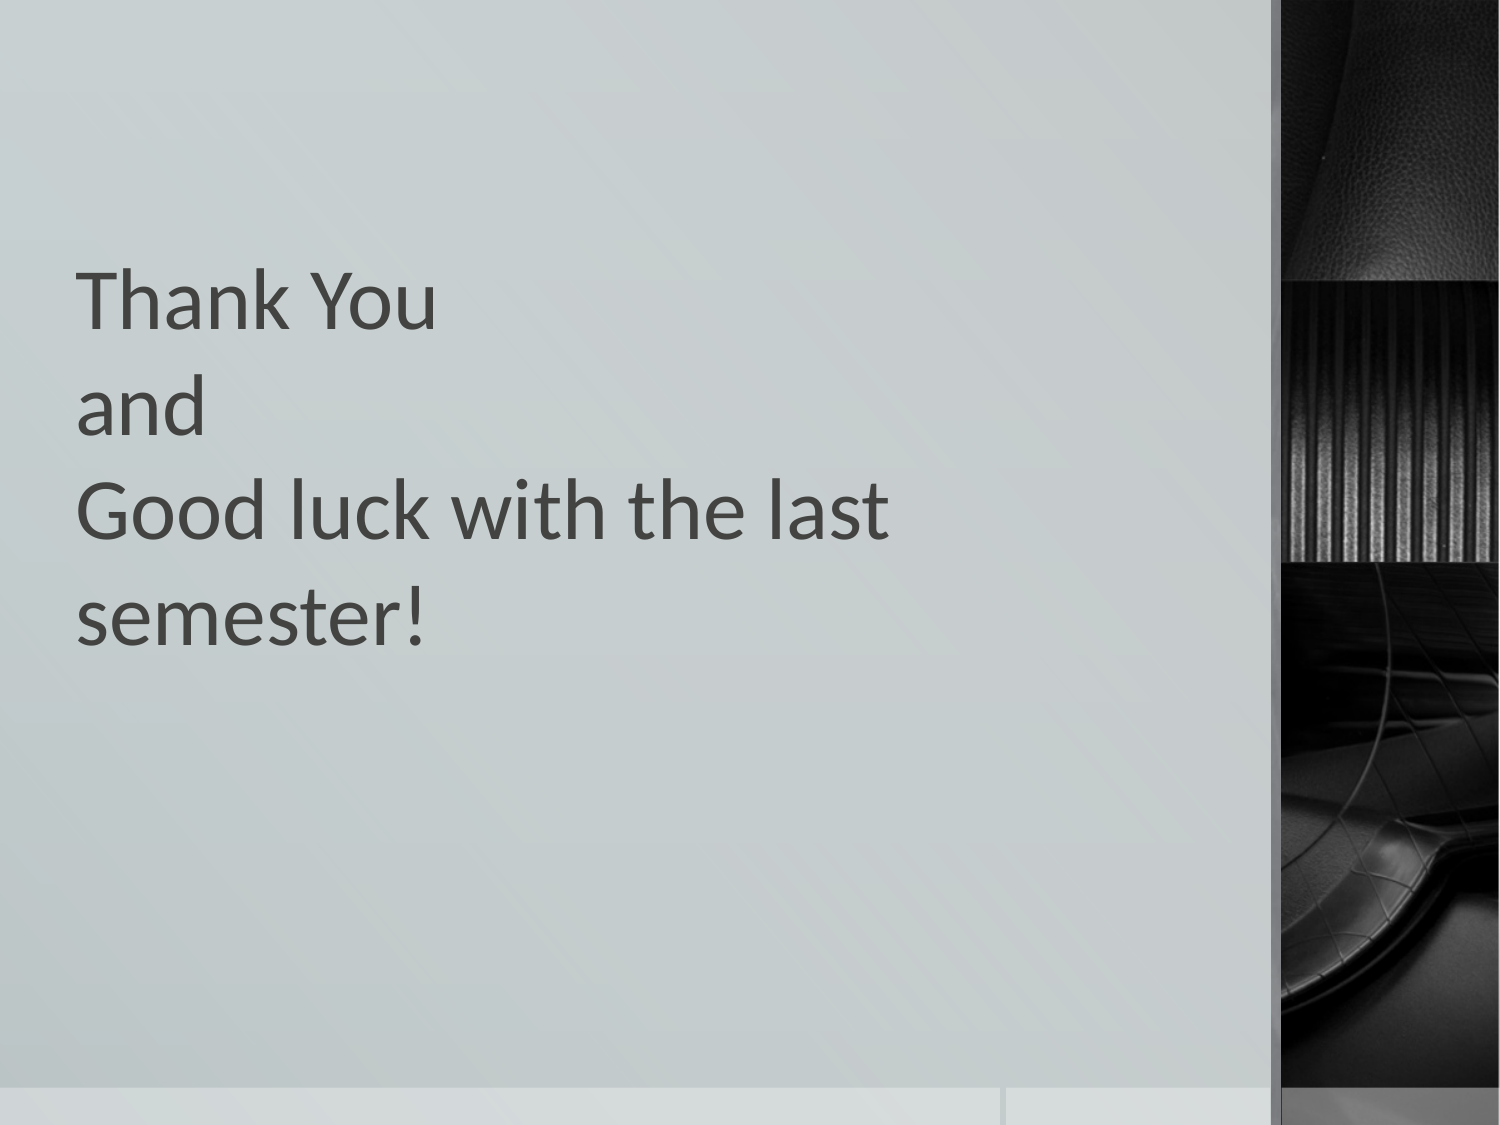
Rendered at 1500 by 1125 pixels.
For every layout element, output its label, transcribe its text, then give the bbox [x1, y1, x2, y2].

picture [1281, 0, 1500, 1087]
title Thank You and Good luck with the last semester! [75, 224, 1188, 663]
